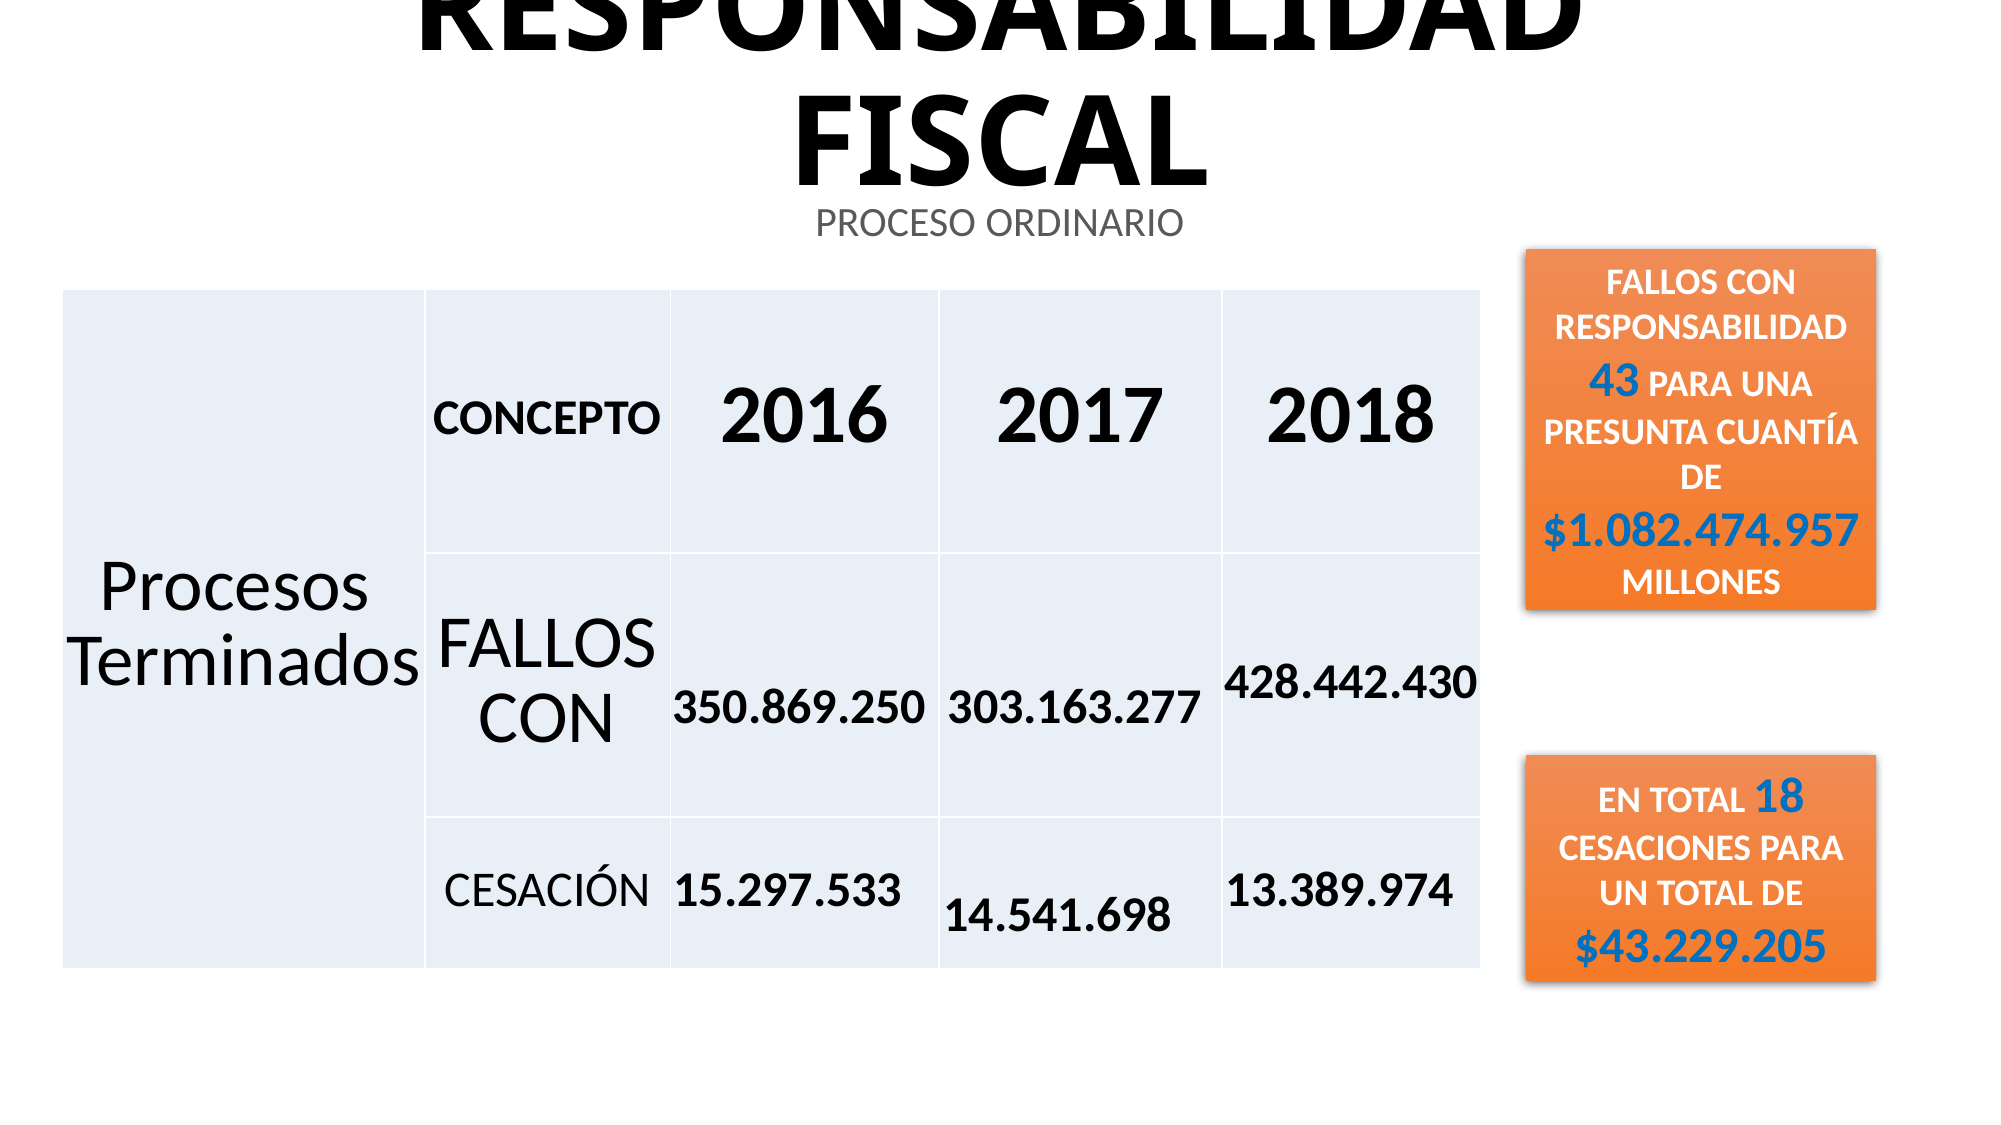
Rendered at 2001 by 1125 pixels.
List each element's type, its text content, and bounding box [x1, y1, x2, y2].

text_box EN TOTAL 18 CESACIONES PARA UN TOTAL DE $43.229.205 [1526, 755, 1877, 981]
table_cell 303.163.277 [940, 554, 1221, 816]
table_cell 428.442.430 [1223, 554, 1480, 816]
subtitle PROCESO ORDINARIO [249, 192, 1750, 993]
title RESPONSABILIDAD FISCAL [249, 46, 1750, 192]
table_cell CESACIÓN [426, 818, 670, 968]
table_cell FALLOS CON [426, 554, 670, 816]
table_cell 350.869.250 [671, 554, 938, 816]
table_cell 15.297.533 [671, 818, 938, 968]
table_header 2016 [671, 290, 938, 552]
table_header 2017 [940, 290, 1221, 552]
table_header 2018 [1223, 290, 1480, 552]
table_header Procesos Terminados [63, 290, 424, 968]
text_box FALLOS CON RESPONSABILIDAD 43 PARA UNA PRESUNTA CUANTÍA DE $1.082.474.957 MILLONES [1526, 249, 1877, 610]
table_header CONCEPTO [426, 290, 670, 552]
table_cell 13.389.974 [1223, 818, 1480, 968]
table_cell 14.541.698 [940, 818, 1221, 968]
